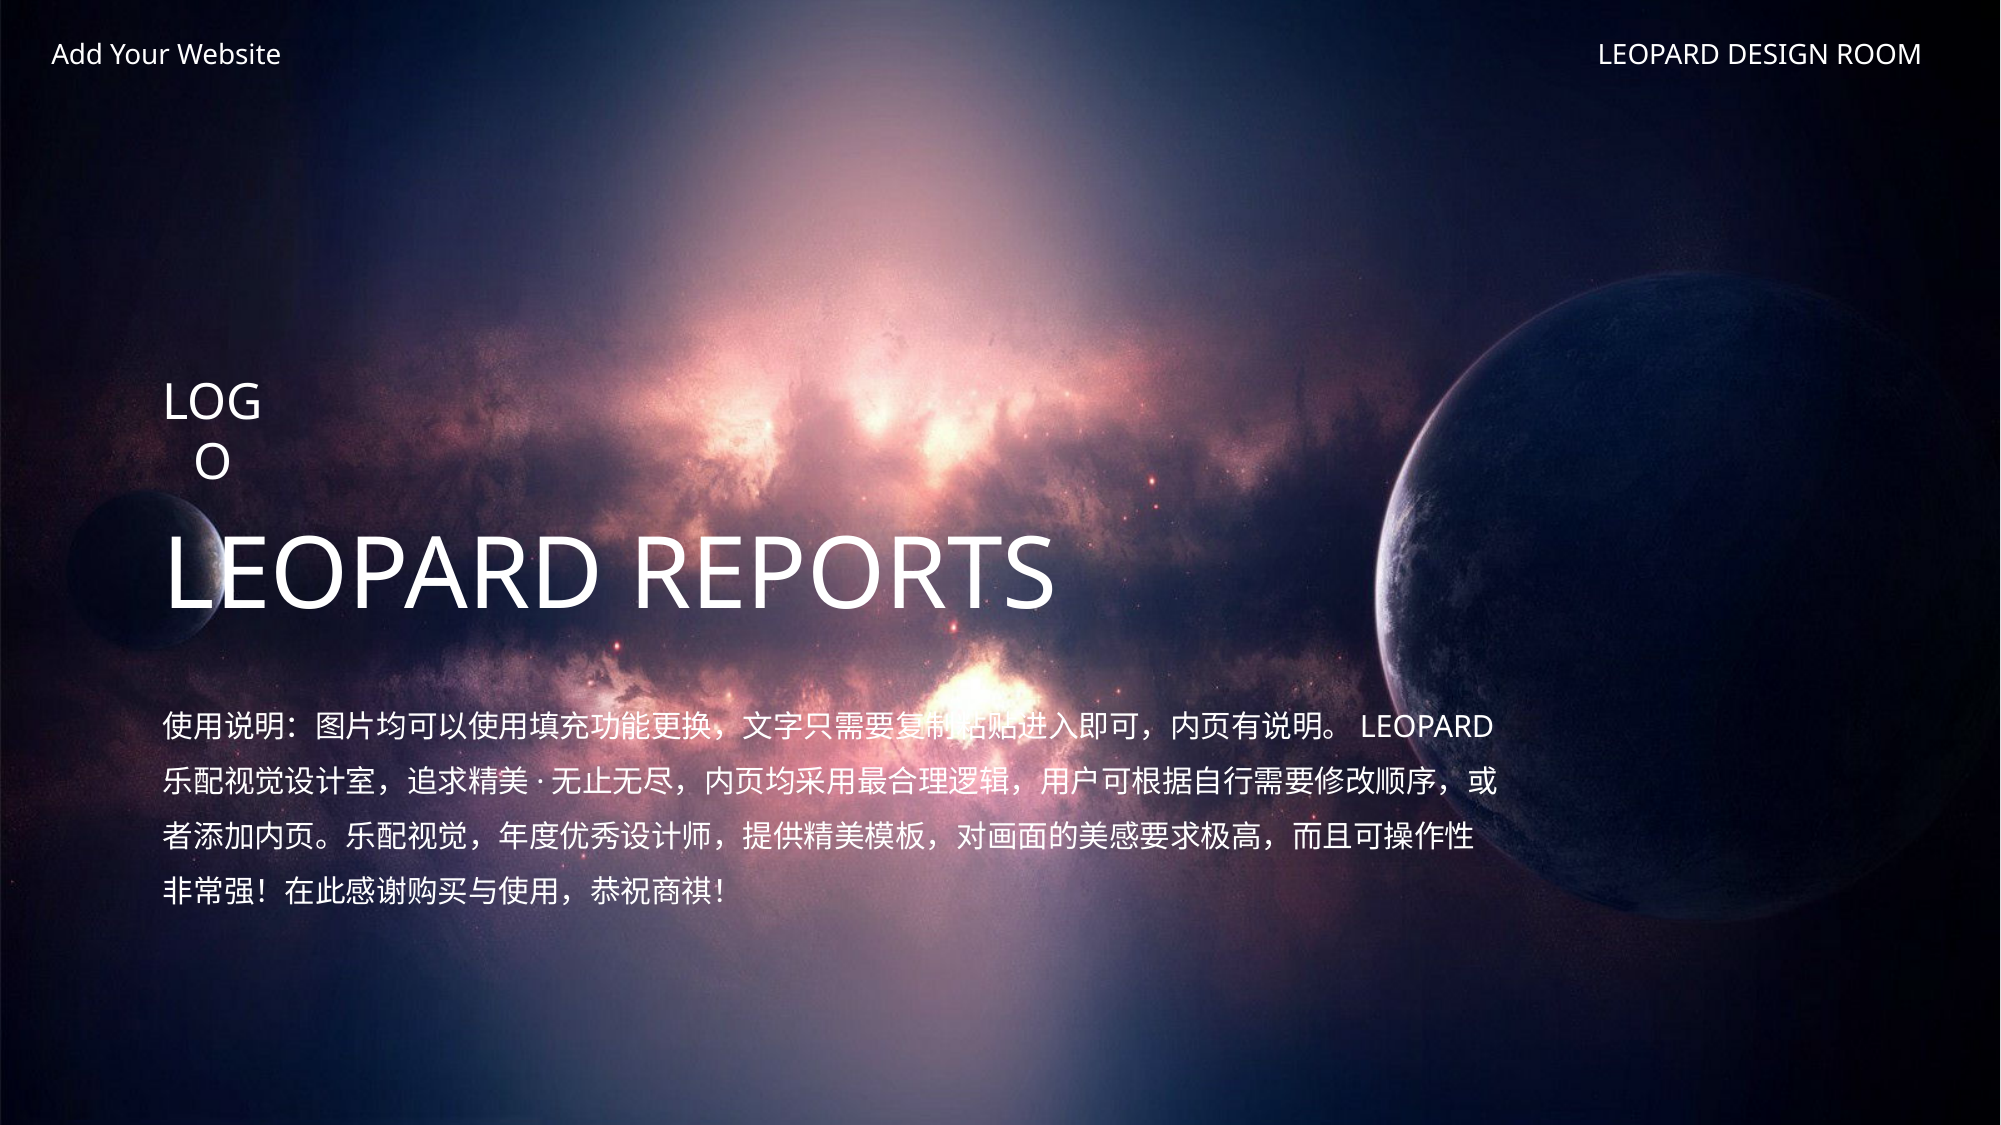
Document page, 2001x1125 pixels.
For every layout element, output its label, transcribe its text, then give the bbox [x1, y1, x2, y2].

picture [0, 0, 2001, 1125]
text_box LEOPARD REPORTS [148, 501, 1311, 637]
text_box 使用说明：图片均可以使用填充功能更换，文字只需要复制粘贴进入即可，内页有说明。LEOPARD乐配视觉设计室，追求精美·无止无尽，内页均采用最合理逻辑，用户可根据自行需要修改顺序，或者添加内页。乐配视觉，年度优秀设计师，提供精美模板，对画面的美感要求极高，而且可操作性非常强！在此感谢购买与使用，恭祝商祺！ [148, 681, 1520, 916]
text_box LEOPARD DESIGN ROOM [1582, 28, 1964, 77]
text_box LOGO [138, 362, 288, 497]
text_box Add Your Website [36, 28, 420, 77]
